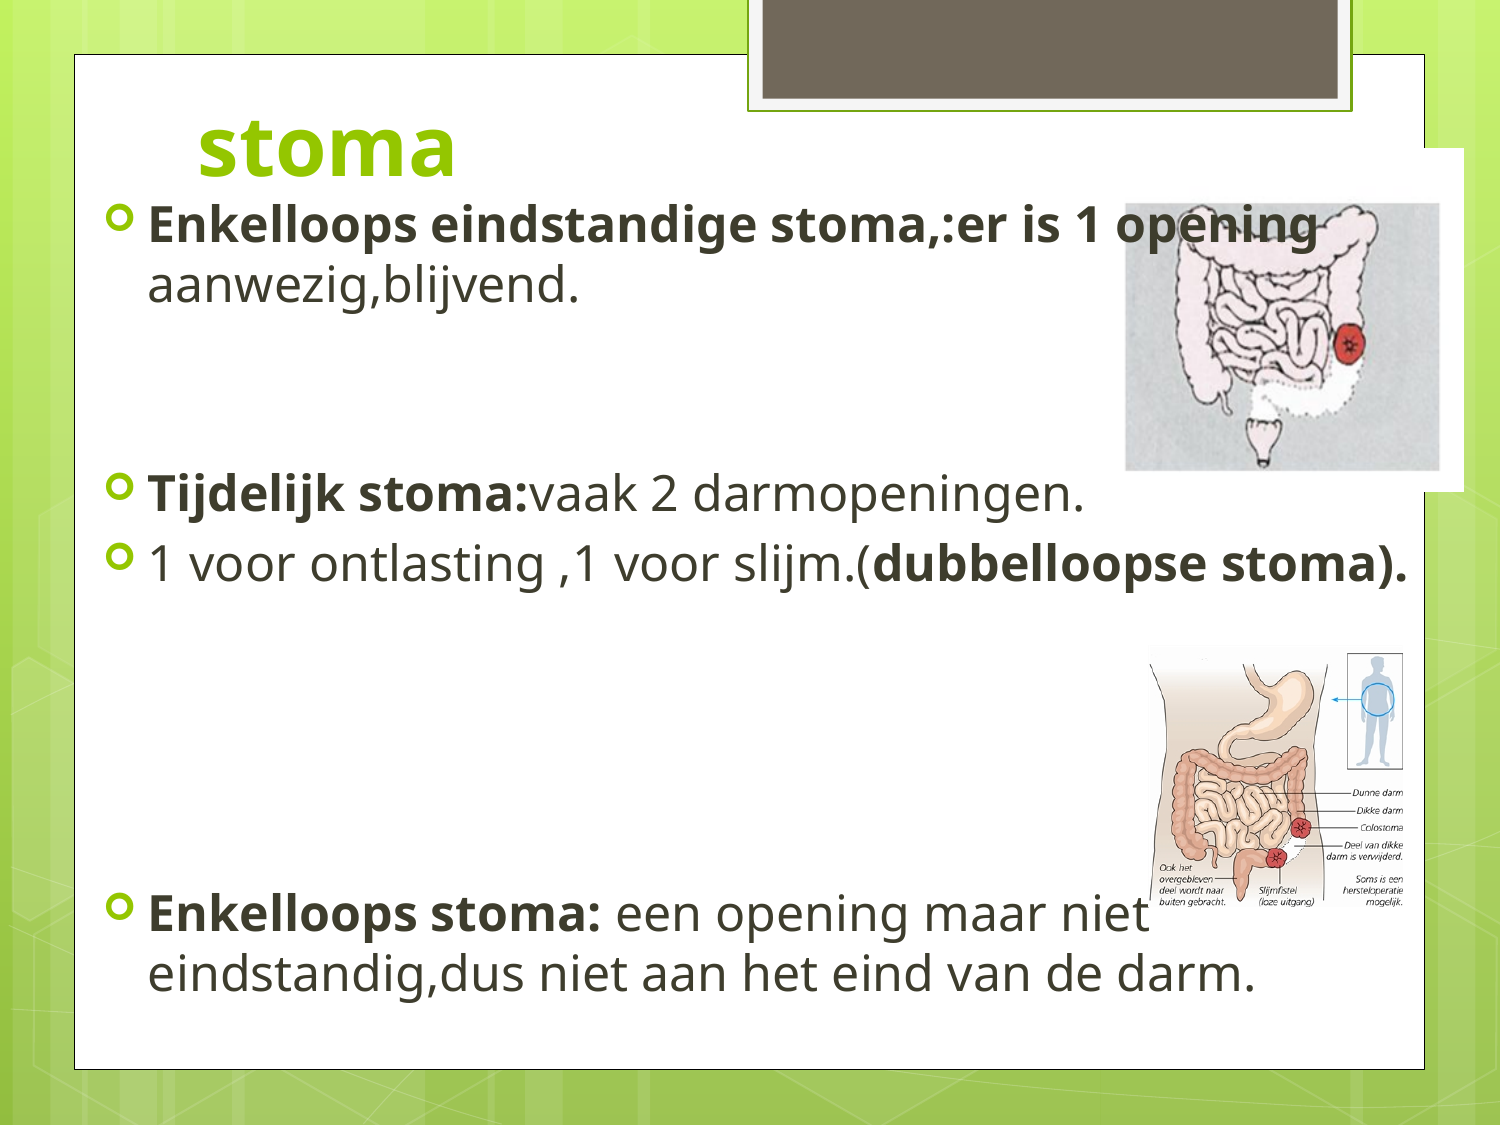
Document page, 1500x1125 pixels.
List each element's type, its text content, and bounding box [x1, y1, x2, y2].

picture [1148, 644, 1403, 908]
title stoma [183, 54, 1336, 184]
picture [1083, 148, 1464, 492]
list Enkelloops eindstandige stoma,:er is 1 opening aanwezig,blijvend. Tijdelijk stoma:vaak 2 darmopeningen. 1 voor ontlasting ,1 voor slijm.(dubbelloopse stoma). Enkelloops stoma: een opening maar niet eindstandig,dus niet aan het eind van de darm. [76, 184, 1465, 1047]
